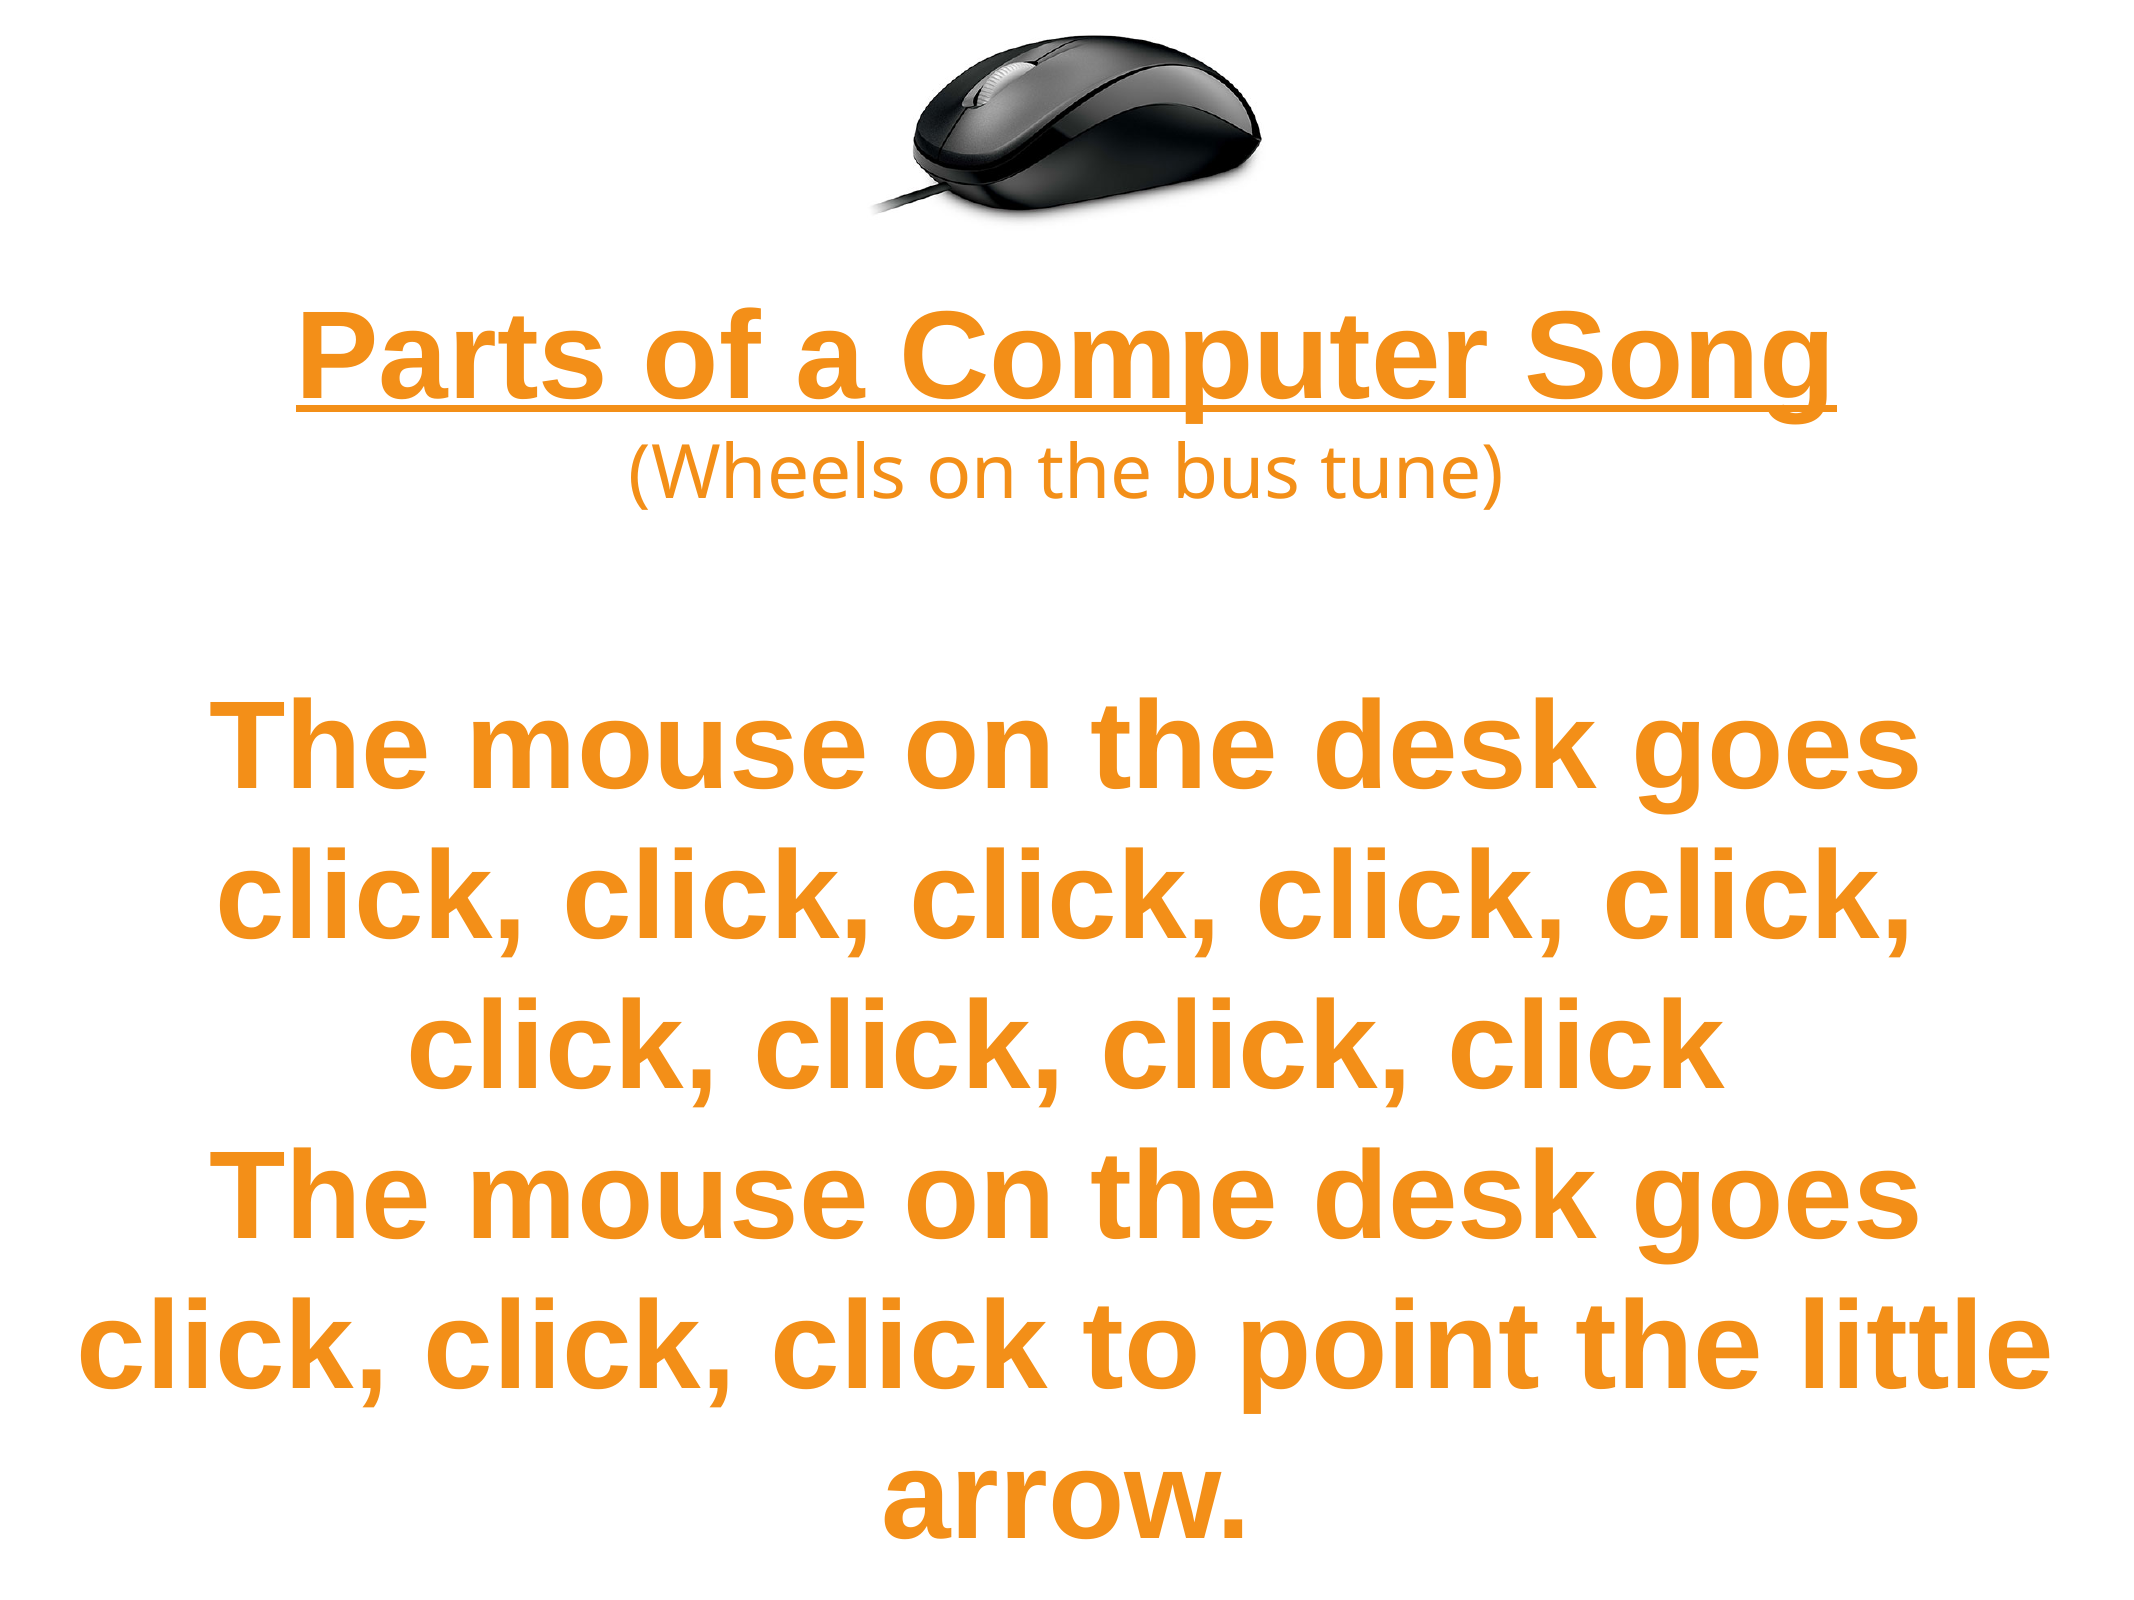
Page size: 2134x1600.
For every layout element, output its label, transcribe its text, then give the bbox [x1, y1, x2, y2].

picture [847, 4, 1286, 257]
text_box Parts of a Computer Song (Wheels on the bus tune) The mouse on the desk goes click, click, click, click, click, click, click, click, click The mouse on the desk goes click, click, click to point the little arrow. [33, 265, 2101, 1572]
